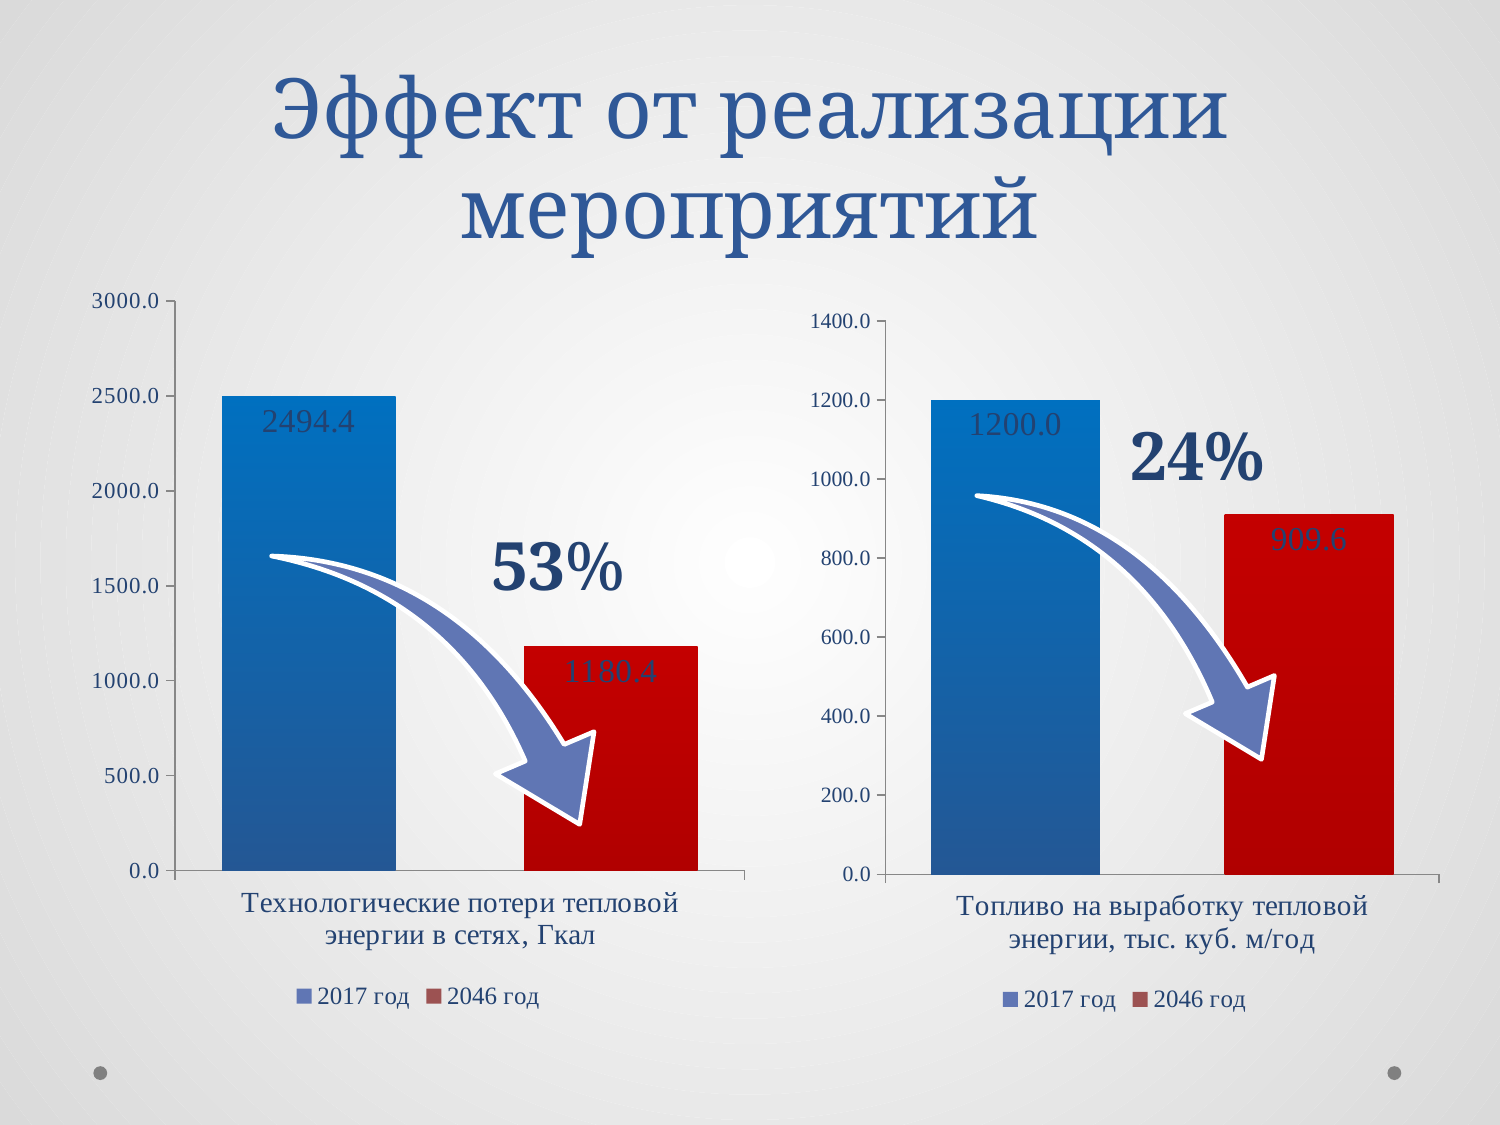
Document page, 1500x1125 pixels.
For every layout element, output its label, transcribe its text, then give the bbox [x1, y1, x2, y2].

chart [796, 294, 1453, 1019]
title Эффект от реализации мероприятий [75, 0, 1425, 263]
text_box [838, 428, 1405, 817]
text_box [101, 417, 723, 909]
chart [77, 273, 759, 1016]
